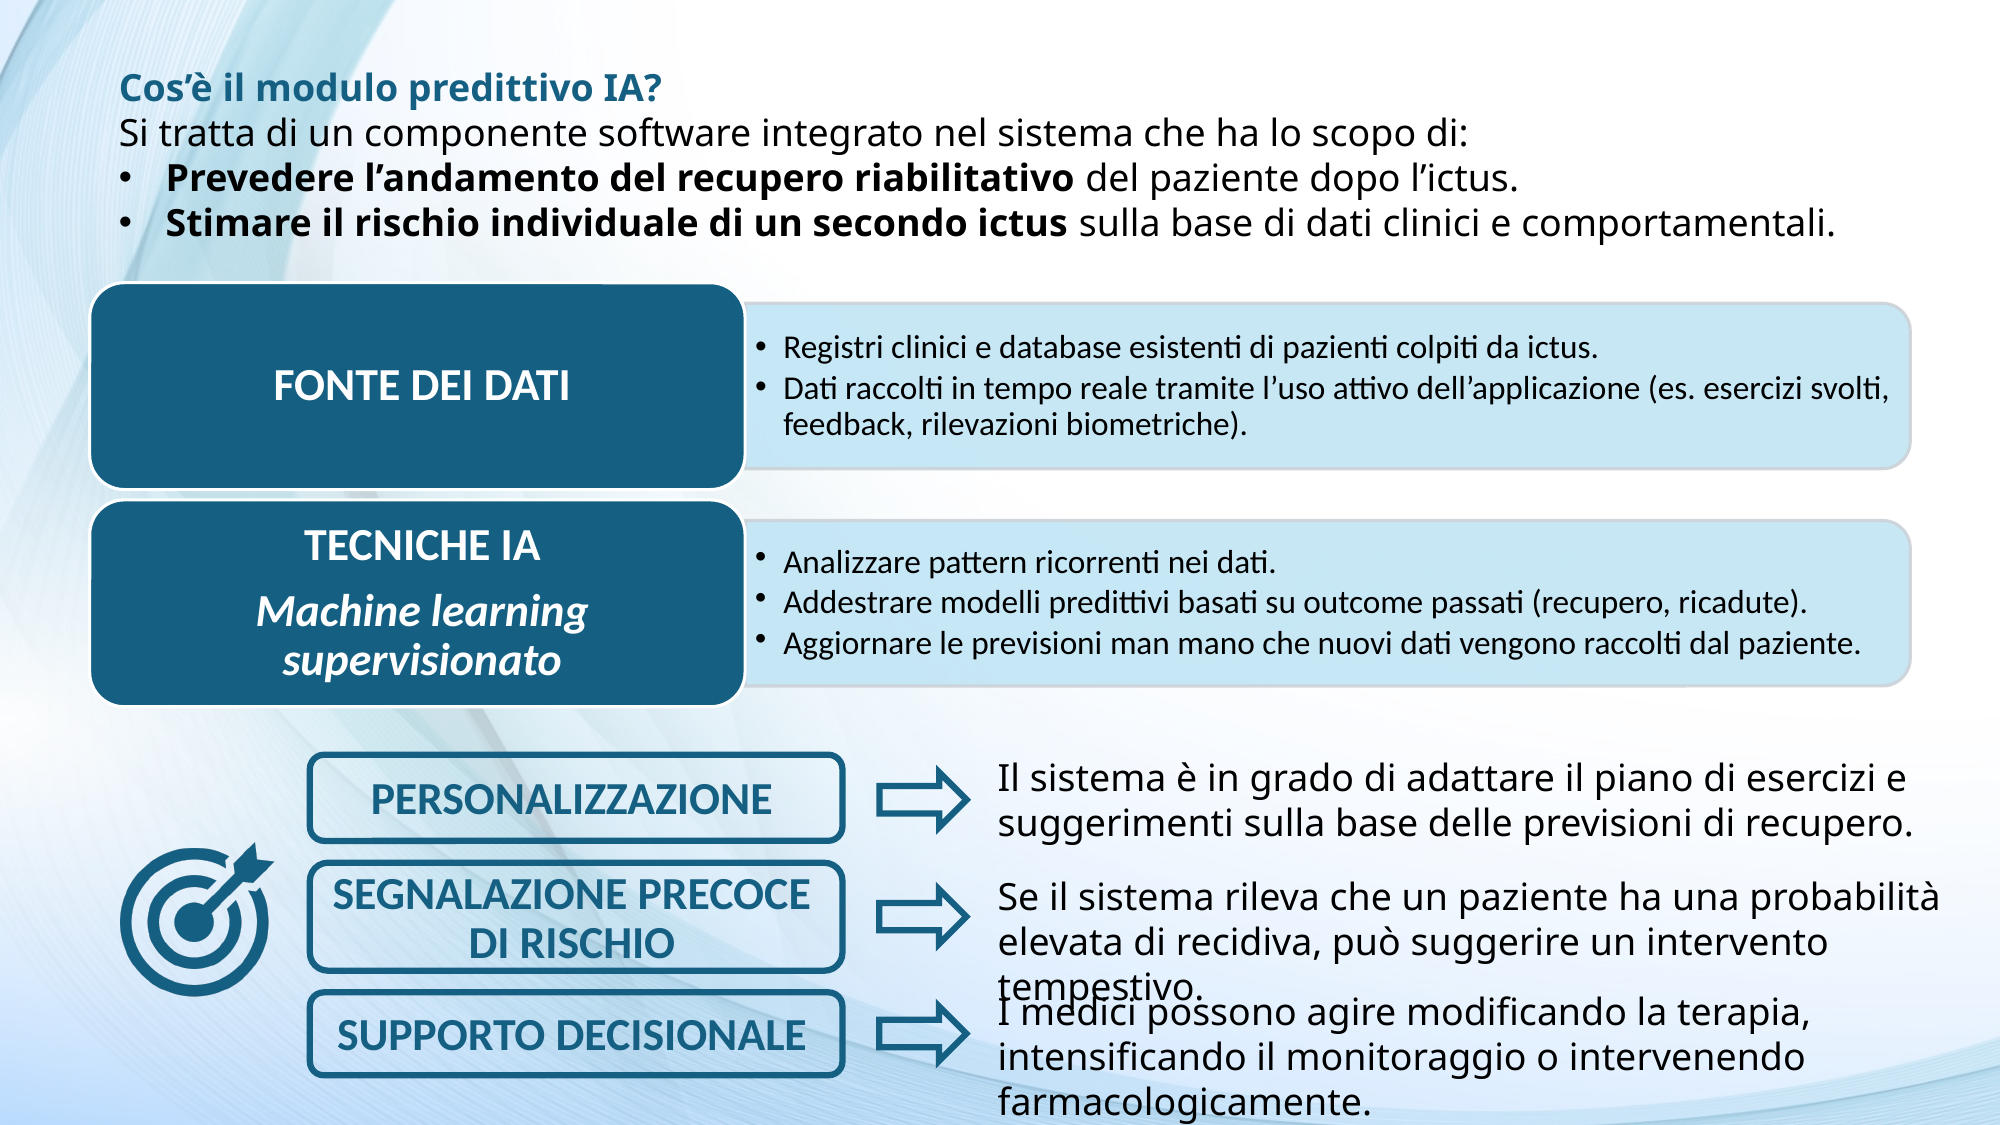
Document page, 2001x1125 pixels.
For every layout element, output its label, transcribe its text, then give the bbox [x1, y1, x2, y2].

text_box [89, 282, 1911, 708]
text_box [877, 885, 969, 948]
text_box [309, 862, 843, 972]
text_box I medici possono agire modificando la terapia, intensificando il monitoraggio o intervenendo farmacologicamente. [982, 980, 2000, 1125]
text_box Se il sistema rileva che un paziente ha una probabilità elevata di recidiva, può suggerire un intervento tempestivo. [983, 866, 1965, 1016]
text_box [877, 1002, 969, 1065]
text_box Il sistema è in grado di adattare il piano di esercizi e suggerimenti sulla base delle previsioni di recupero. [982, 746, 1983, 852]
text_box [309, 991, 843, 1076]
picture [103, 825, 291, 1013]
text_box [309, 754, 843, 842]
text_box Cos’è il modulo predittivo IA? Si tratta di un componente software integrato nel sistema che ha lo scopo di: Prevedere l’andamento del recupero riabilitativo del paziente dopo l’ictus. Stimare il rischio individuale di un secondo ictus sulla base di dati clinici e comportamentali. [103, 56, 1854, 252]
text_box [877, 768, 969, 831]
